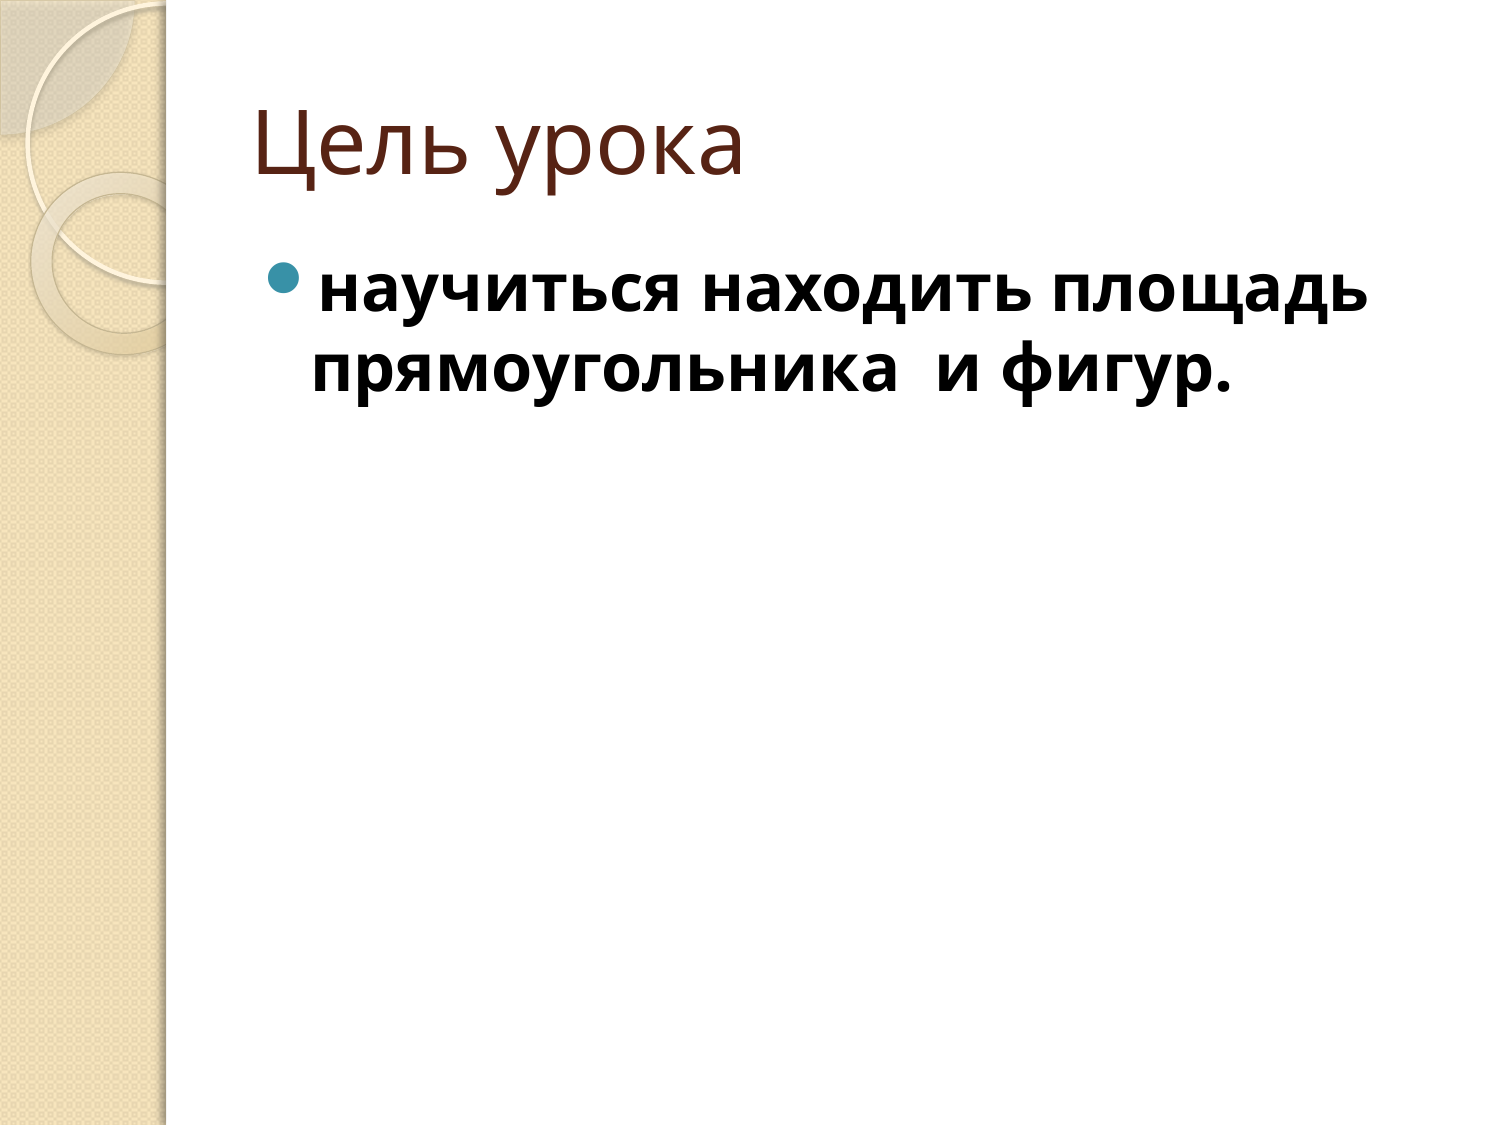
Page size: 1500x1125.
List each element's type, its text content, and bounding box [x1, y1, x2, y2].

list научиться находить площадь прямоугольника и фигур. [235, 237, 1466, 1025]
title Цель урока [235, 45, 1466, 233]
